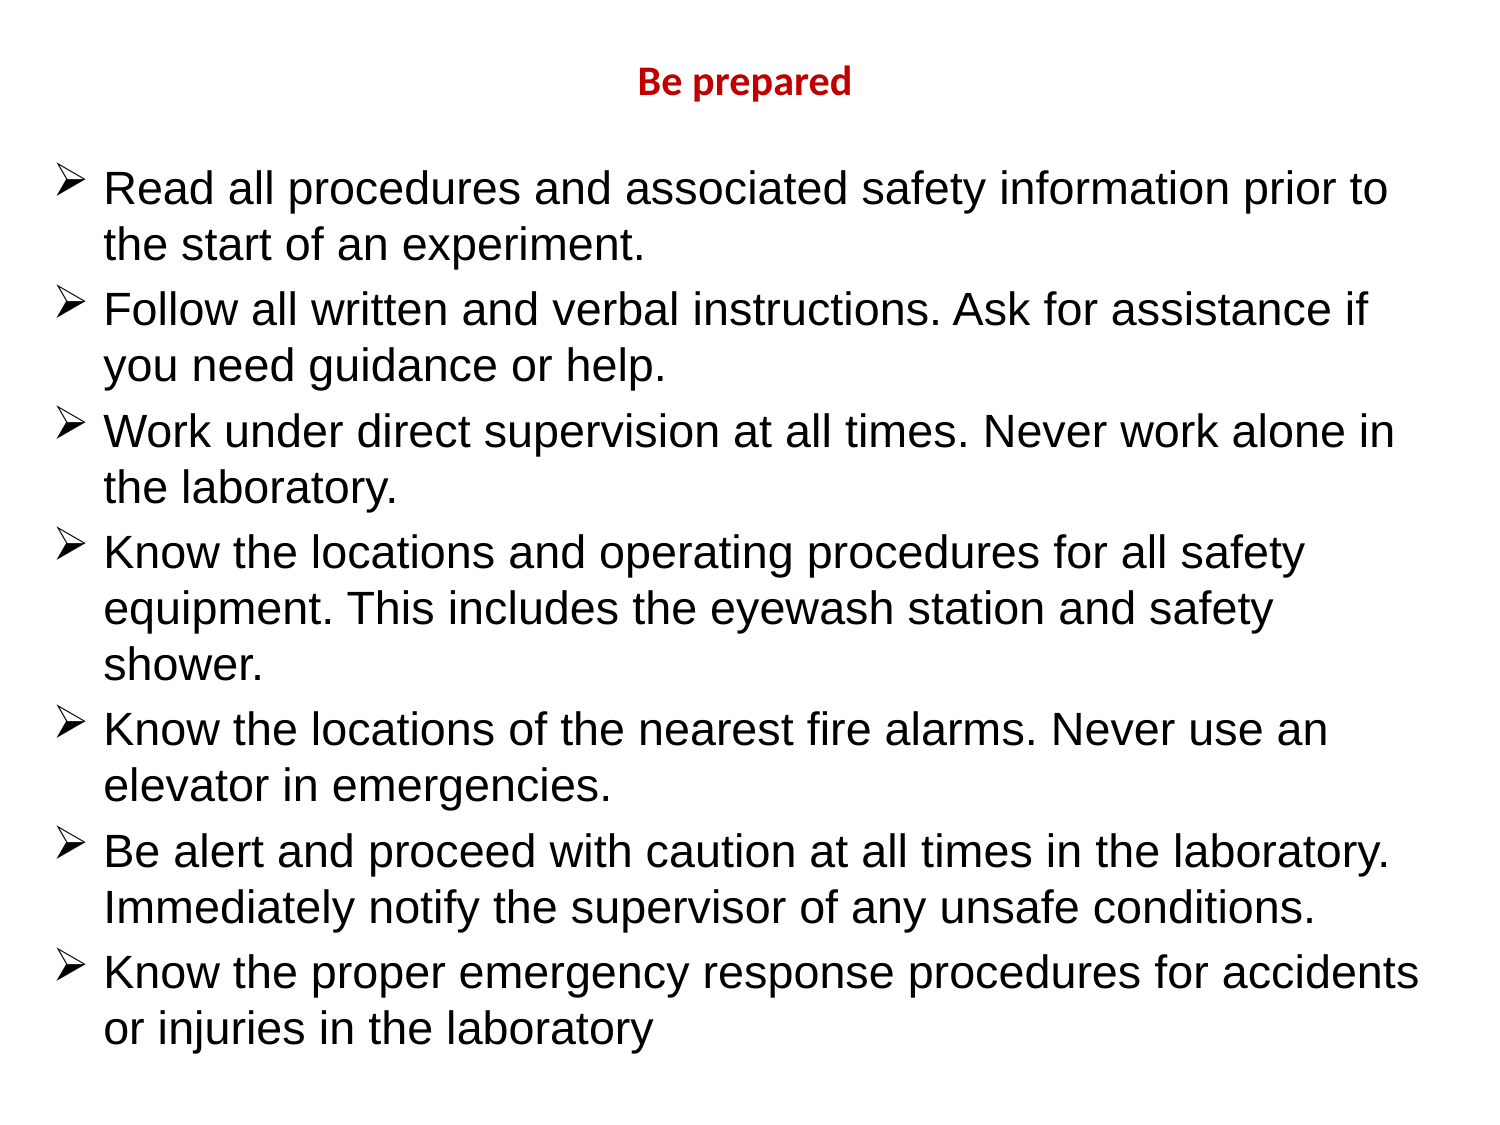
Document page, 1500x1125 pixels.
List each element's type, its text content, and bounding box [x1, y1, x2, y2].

list Read all procedures and associated safety information prior to the start of an experiment. Follow all written and verbal instructions. Ask for assistance if you need guidance or help. Work under direct supervision at all times. Never work alone in the laboratory. Know the locations and operating procedures for all safety equipment. This includes the eyewash station and safety shower. Know the locations of the nearest fire alarms. Never use an elevator in emergencies. Be alert and proceed with caution at all times in the laboratory. Immediately notify the supervisor of any unsafe conditions. Know the proper emergency response procedures for accidents or injuries in the laboratory [37, 149, 1463, 1063]
title Be prepared [75, 45, 1425, 149]
